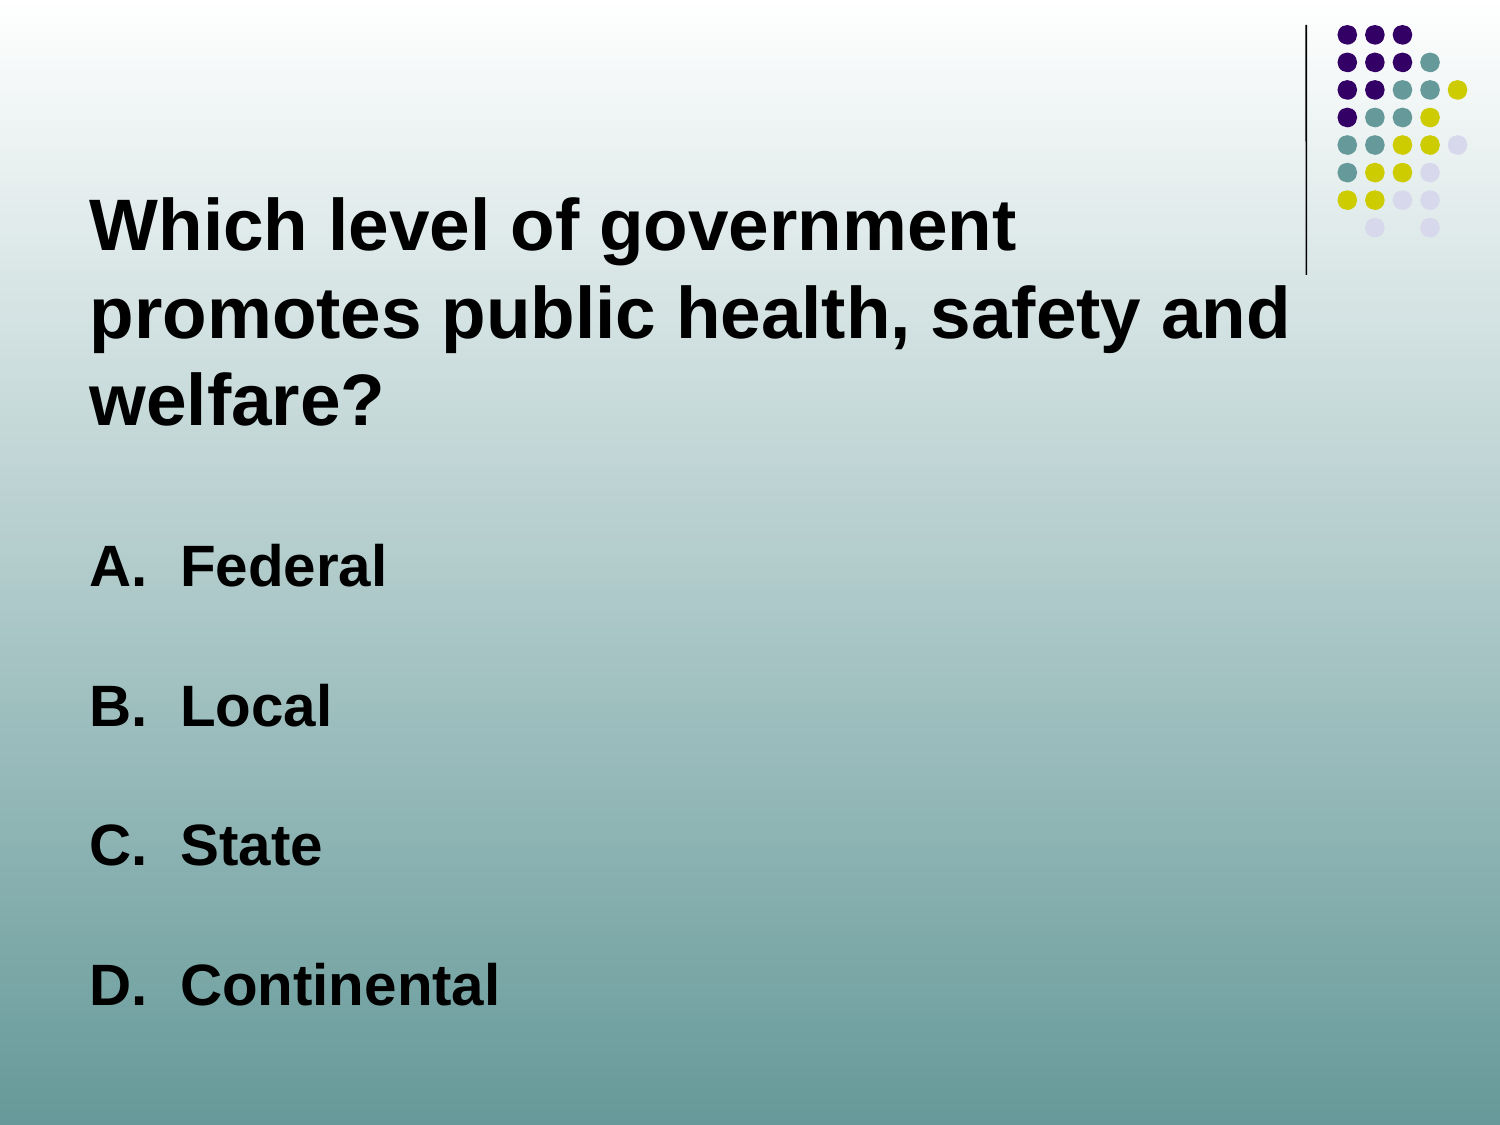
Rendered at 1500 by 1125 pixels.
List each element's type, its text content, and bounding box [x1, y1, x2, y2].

text_box Which level of government promotes public health, safety and welfare? A. Federal B. Local C. State D. Continental [75, 899, 1313, 1113]
